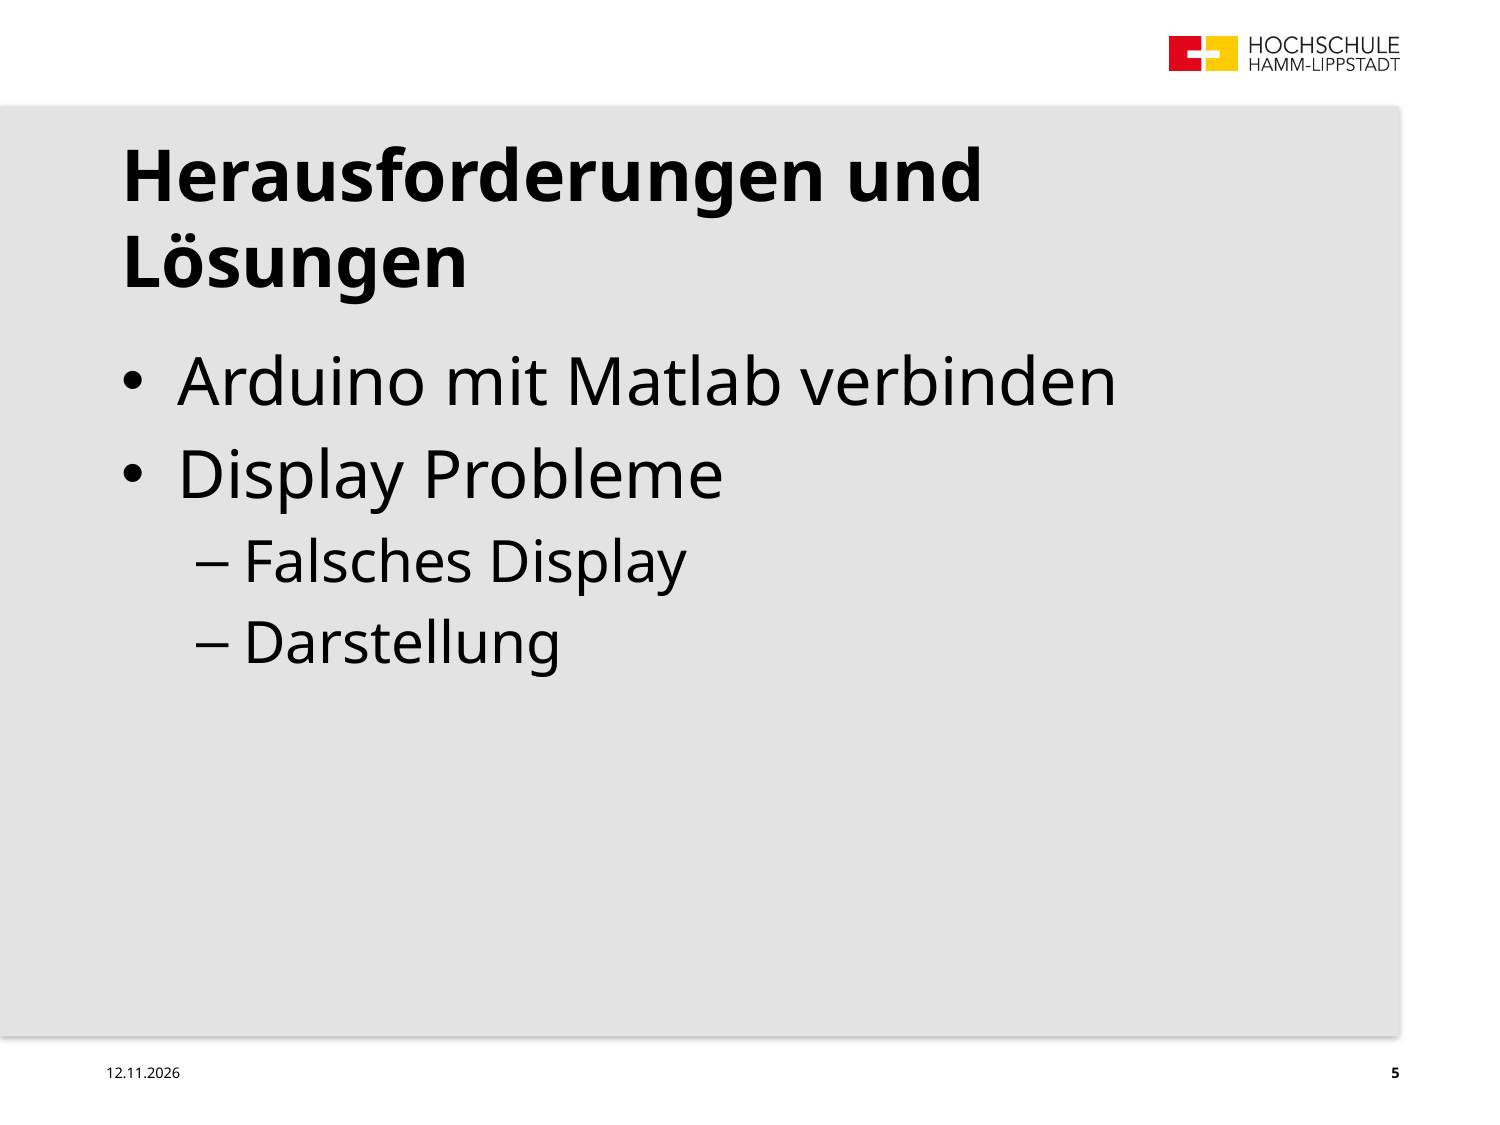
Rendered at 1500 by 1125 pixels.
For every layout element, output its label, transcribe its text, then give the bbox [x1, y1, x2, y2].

title Herausforderungen und Lösungen [106, 122, 1366, 310]
list Arduino mit Matlab verbinden Display Probleme Falsches Display Darstellung [106, 331, 1366, 1005]
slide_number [106, 1065, 457, 1084]
slide_number 5 [1049, 1065, 1400, 1084]
picture [1169, 36, 1400, 71]
